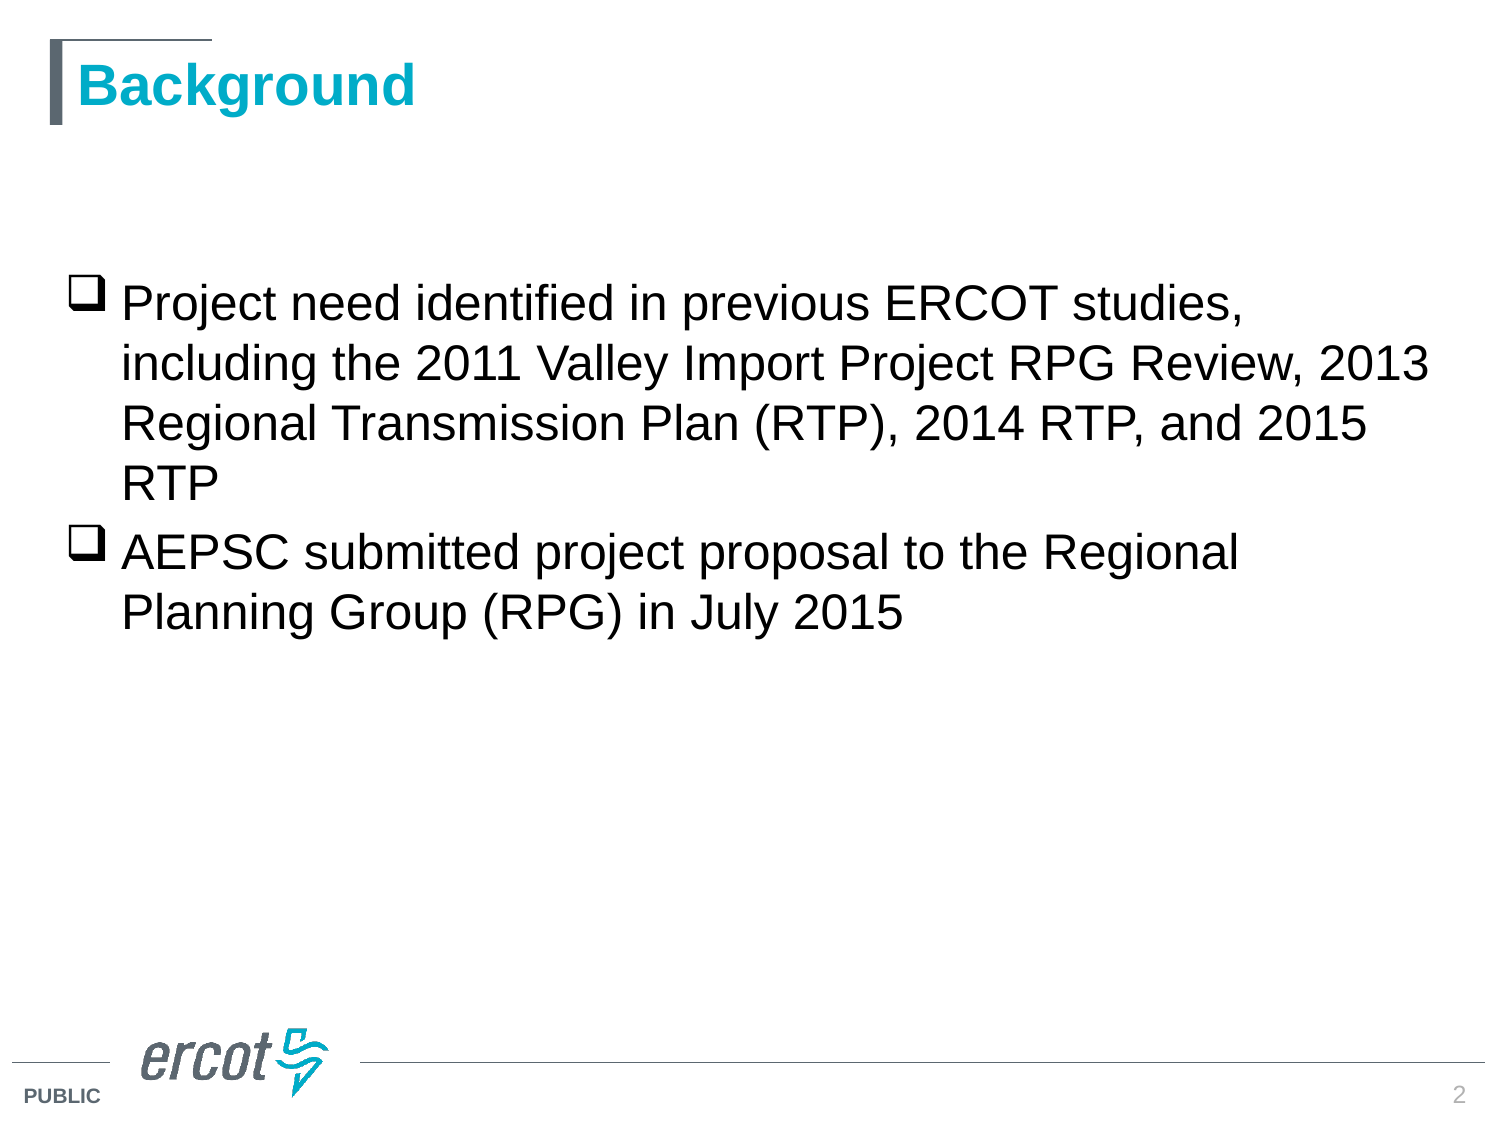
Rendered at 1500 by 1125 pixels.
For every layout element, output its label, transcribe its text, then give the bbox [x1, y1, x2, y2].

picture [137, 1024, 332, 1100]
list Project need identified in previous ERCOT studies, including the 2011 Valley Import Project RPG Review, 2013 Regional Transmission Plan (RTP), 2014 RTP, and 2015 RTP AEPSC submitted project proposal to the Regional Planning Group (RPG) in July 2015 [50, 262, 1450, 972]
title Background [62, 39, 1450, 228]
slide_number 2 [1437, 1076, 1475, 1112]
